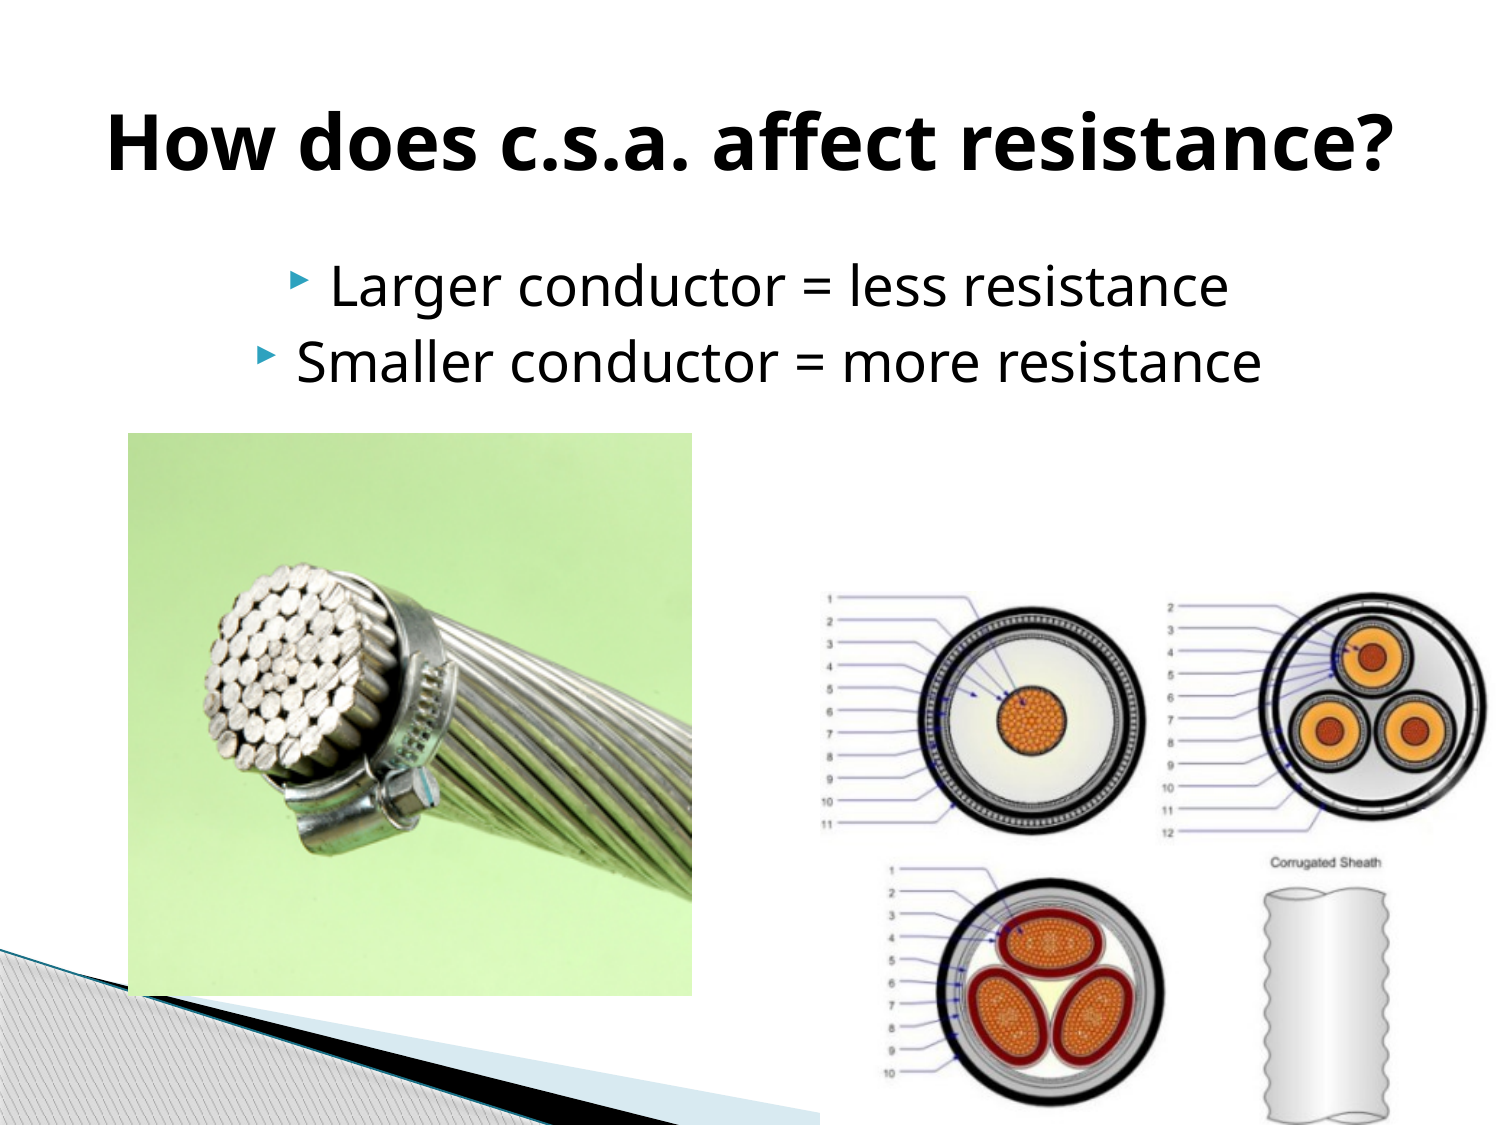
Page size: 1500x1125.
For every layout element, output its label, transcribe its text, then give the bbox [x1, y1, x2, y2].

list Larger conductor = less resistance Smaller conductor = more resistance [75, 243, 1425, 986]
title How does c.s.a. affect resistance? [75, 45, 1425, 233]
picture [820, 591, 1500, 1125]
picture [128, 433, 692, 997]
